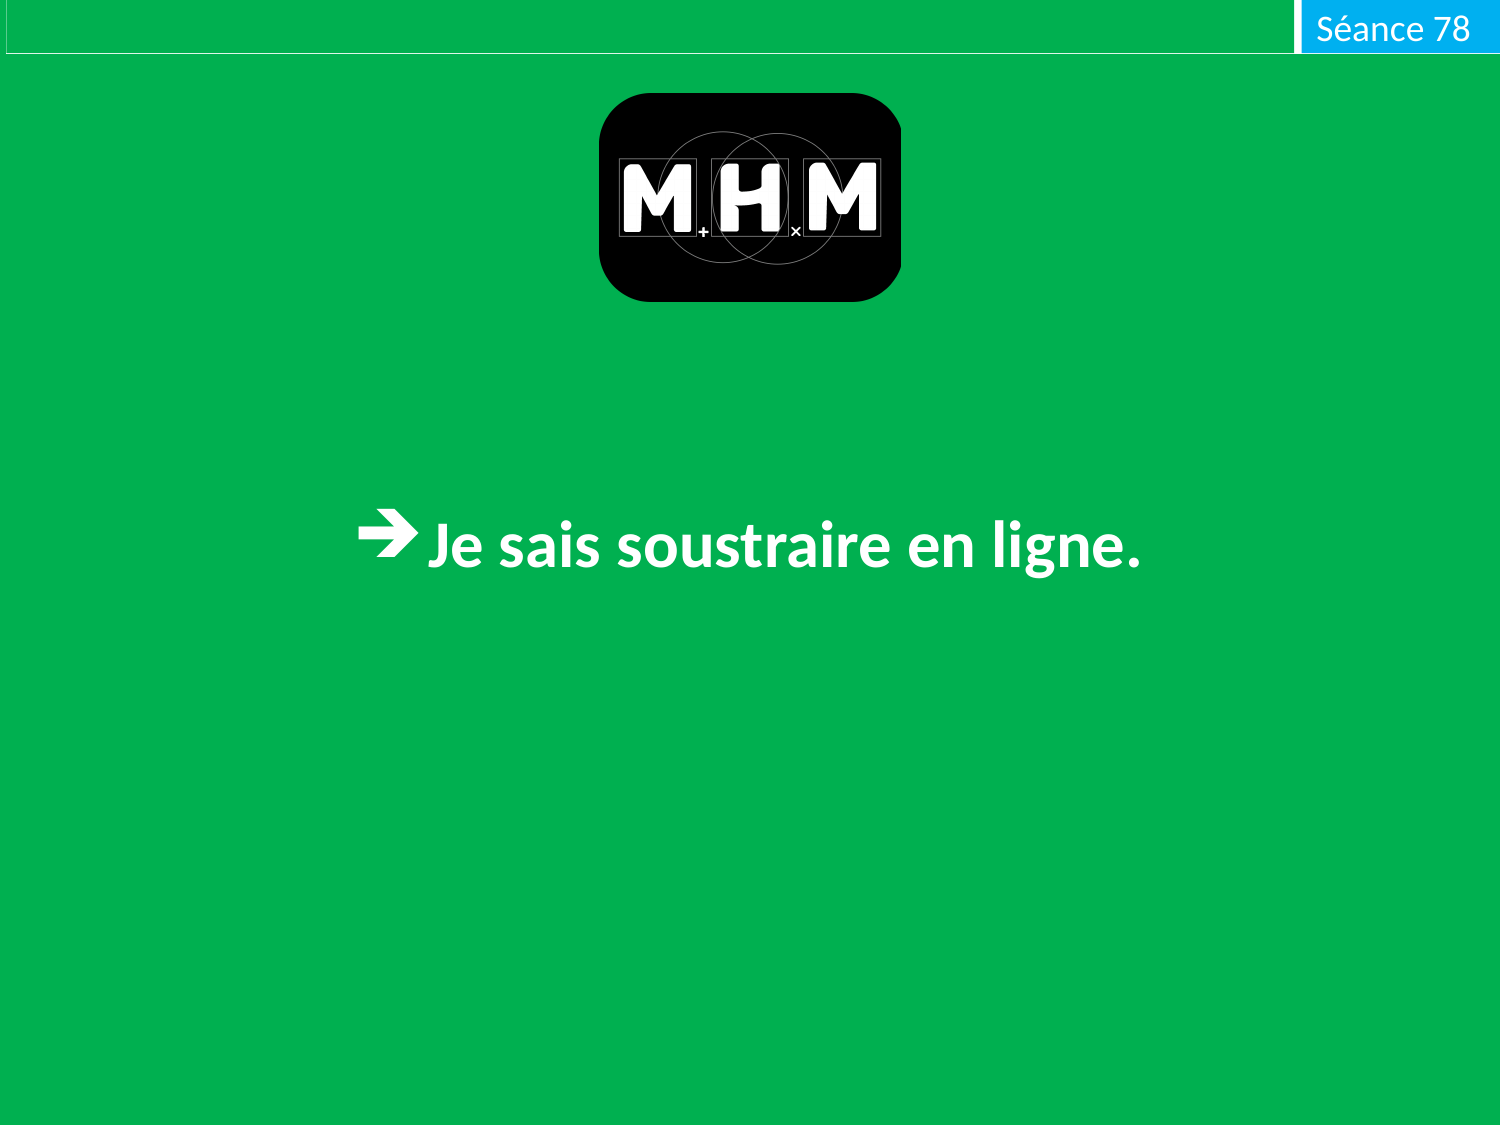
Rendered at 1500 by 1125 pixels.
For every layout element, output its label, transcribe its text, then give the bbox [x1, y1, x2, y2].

picture [599, 93, 901, 302]
text_box Je sais soustraire en ligne. [338, 493, 1162, 589]
text_box [0, 53, 1500, 1125]
